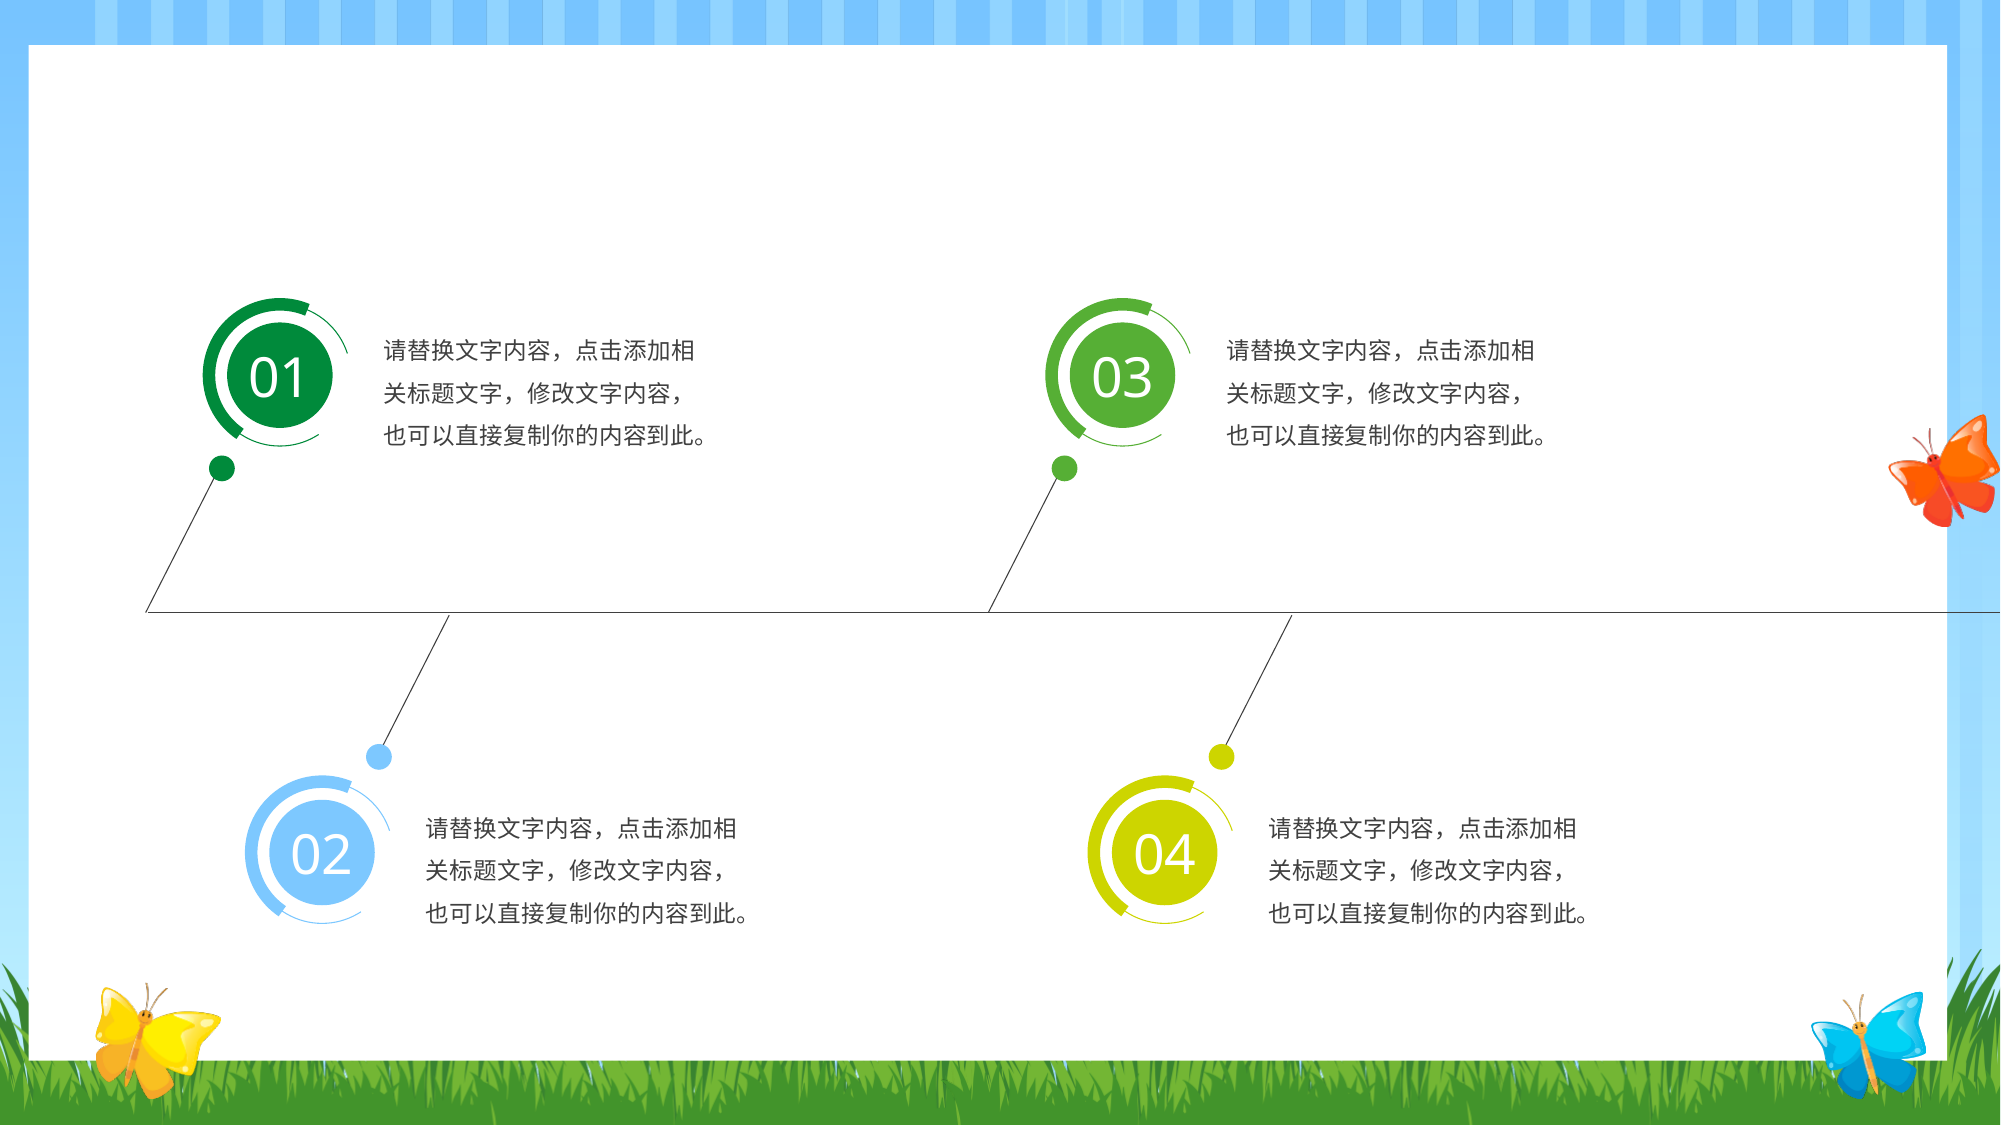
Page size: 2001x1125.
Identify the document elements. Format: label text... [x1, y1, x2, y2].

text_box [251, 781, 393, 924]
text_box 请替换文字内容，点击添加相关标题文字，修改文字内容，也可以直接复制你的内容到此。 [1253, 791, 1592, 935]
text_box 请替换文字内容，点击添加相关标题文字，修改文字内容，也可以直接复制你的内容到此。 [411, 791, 752, 935]
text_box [1221, 615, 1292, 754]
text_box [1051, 304, 1194, 447]
picture [0, 0, 2001, 1125]
text_box 请替换文字内容，点击添加相关标题文字，修改文字内容，也可以直接复制你的内容到此。 [368, 314, 710, 457]
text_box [145, 474, 217, 613]
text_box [988, 474, 1059, 613]
text_box [1050, 454, 1079, 483]
text_box 请替换文字内容，点击添加相关标题文字，修改文字内容，也可以直接复制你的内容到此。 [1211, 314, 1550, 457]
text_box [208, 304, 351, 447]
text_box [207, 454, 236, 483]
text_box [378, 615, 450, 754]
text_box [1207, 743, 1236, 771]
text_box [364, 743, 393, 771]
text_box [1093, 781, 1236, 924]
